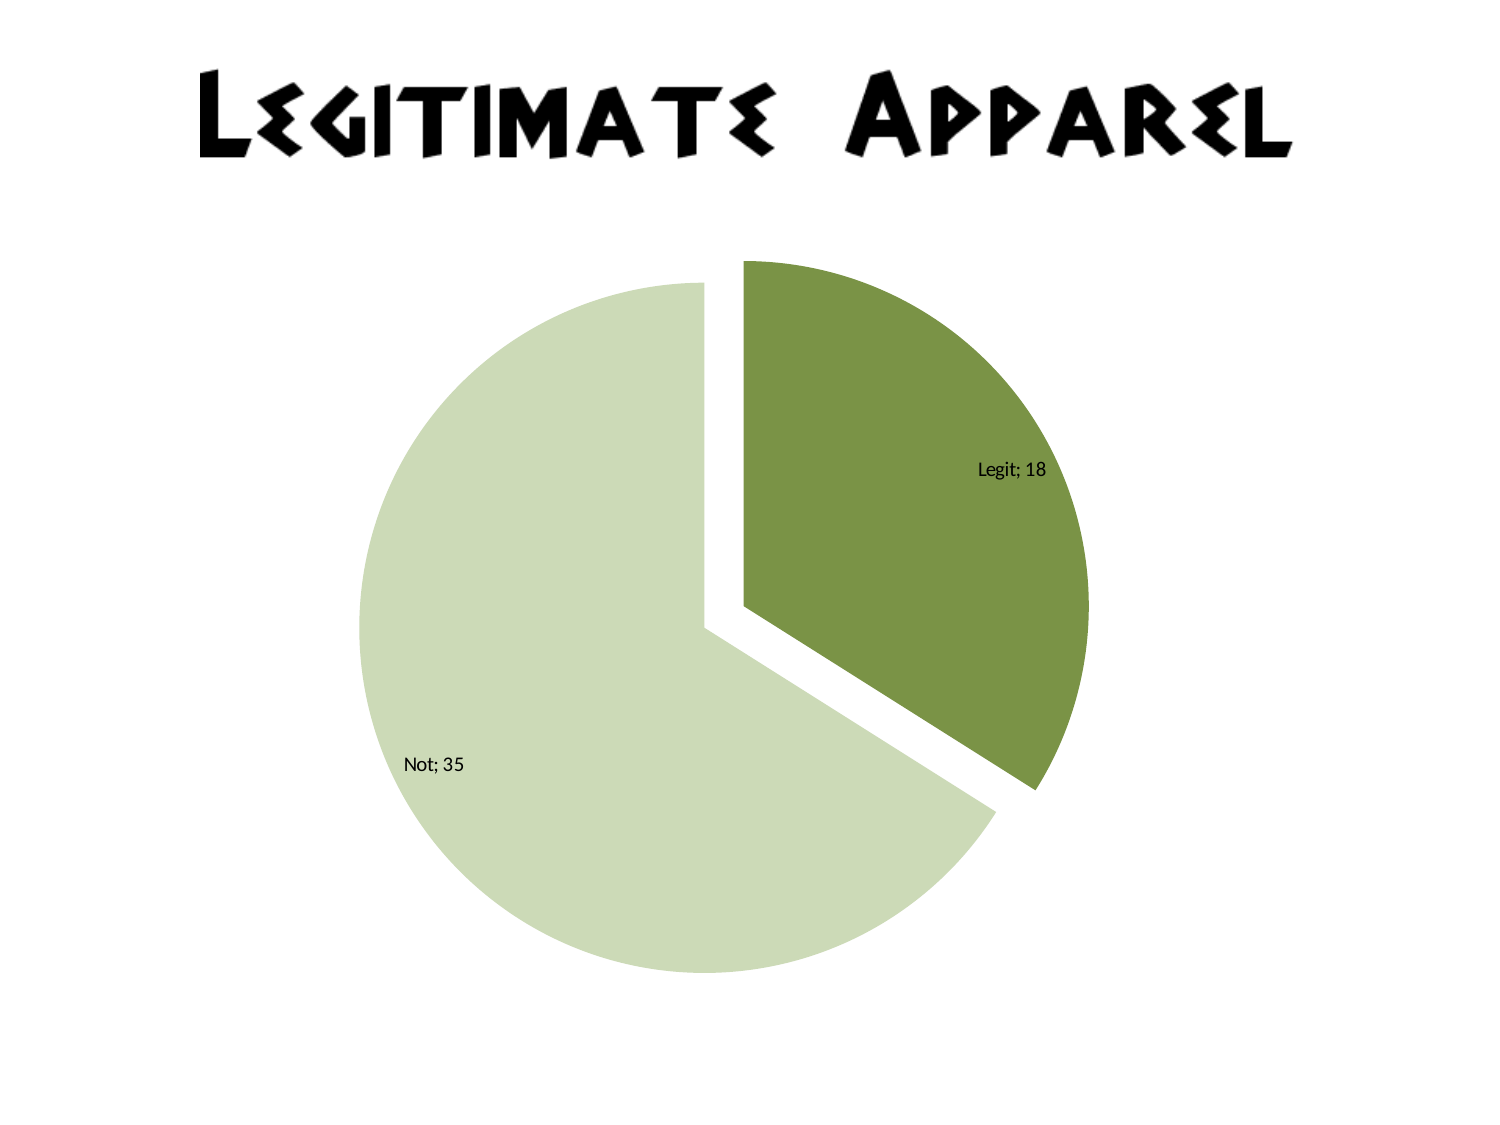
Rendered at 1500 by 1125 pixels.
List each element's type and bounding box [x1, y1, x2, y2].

picture [199, 49, 1313, 176]
chart [224, 199, 1263, 1013]
